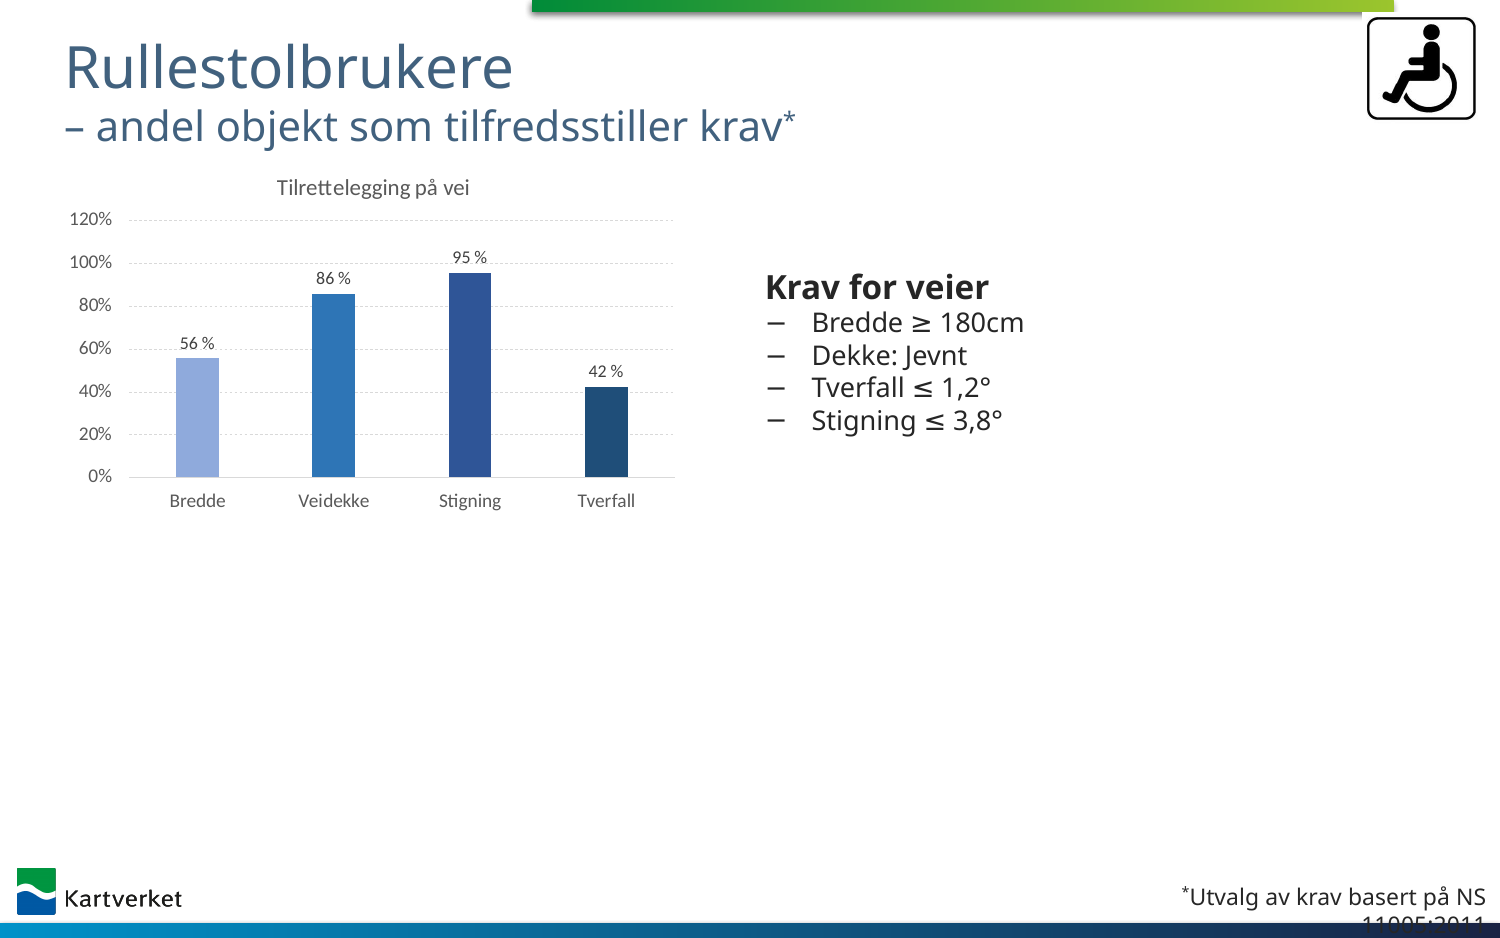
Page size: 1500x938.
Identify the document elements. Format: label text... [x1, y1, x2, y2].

picture [62, 166, 685, 519]
text_box Rullestolbrukere – andel objekt som tilfredsstiller krav* [49, 25, 1431, 158]
text_box Krav for veier Bredde ≥ 180cm Dekke: Jevnt Tverfall ≤ 1,2° Stigning ≤ 3,8° [750, 258, 1234, 444]
text_box *Utvalg av krav basert på NS 11005:2011 [1068, 873, 1500, 938]
picture [1362, 12, 1481, 126]
